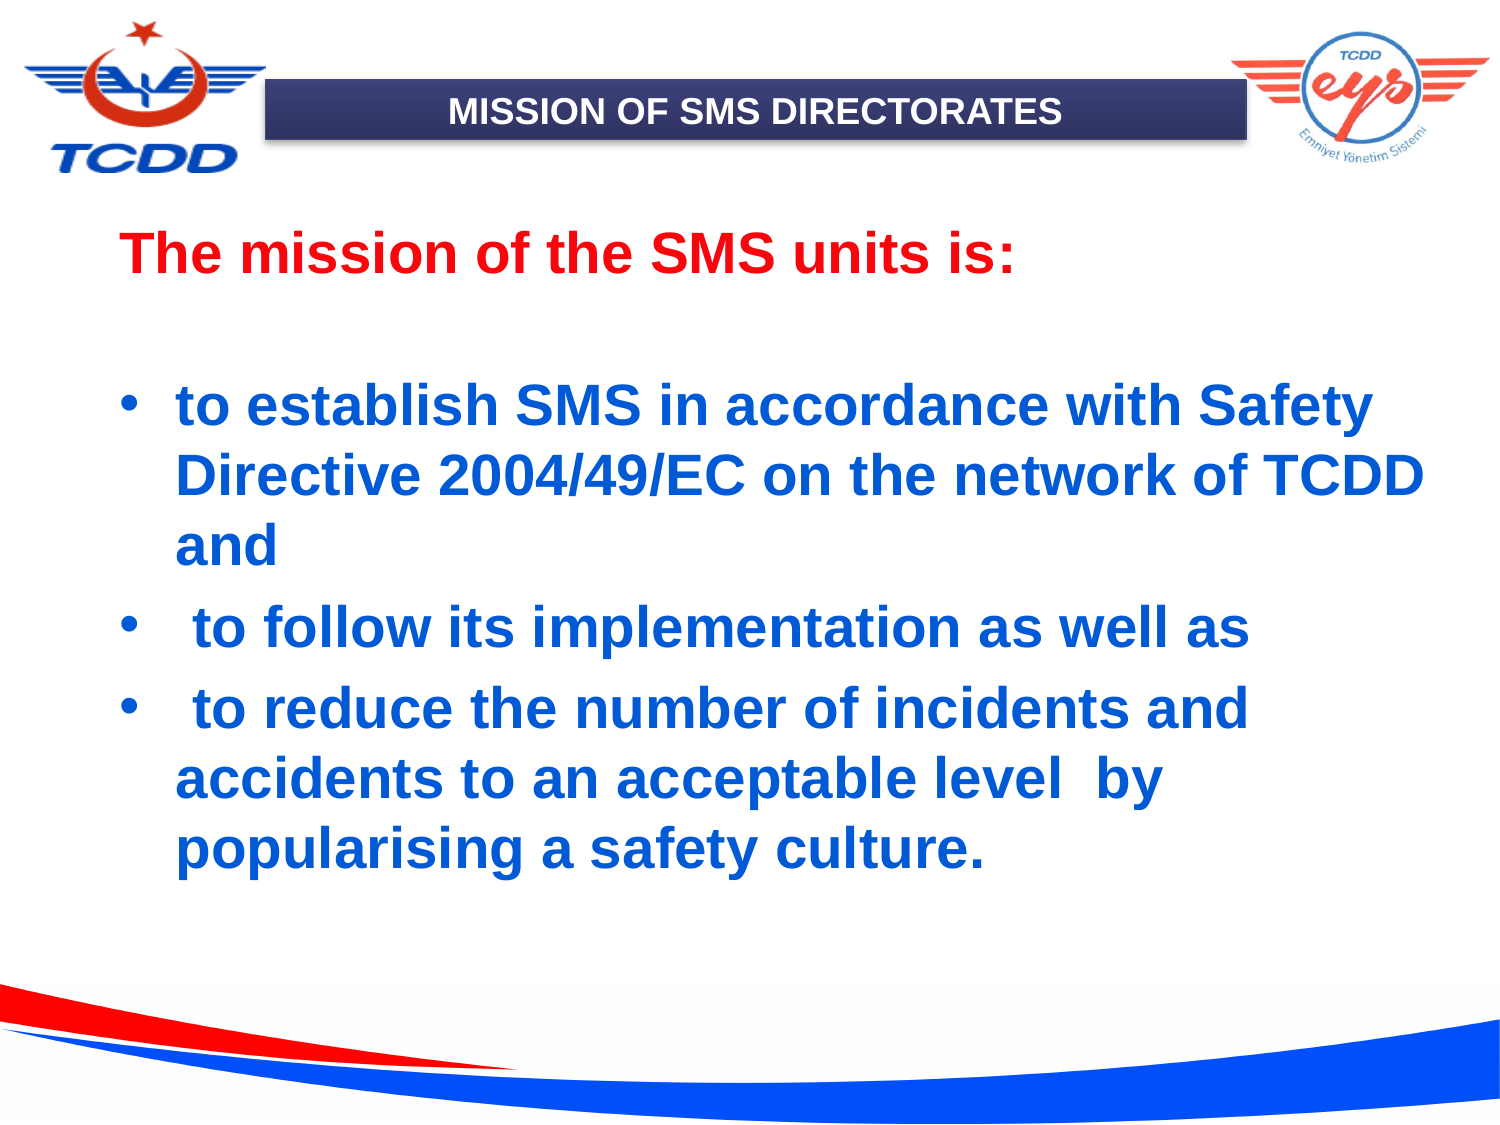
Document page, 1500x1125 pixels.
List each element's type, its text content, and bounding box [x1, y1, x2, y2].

picture [0, 984, 1500, 1124]
picture [23, 20, 266, 173]
picture [1224, 0, 1500, 173]
text_box MISSION OF SMS DIRECTORATES [269, 79, 1219, 140]
list The mission of the SMS units is: to establish SMS in accordance with Safety Directive 2004/49/EC on the network of TCDD and to follow its implementation as well as to reduce the number of incidents and accidents to an acceptable level by popularising a safety culture. [104, 208, 1500, 983]
